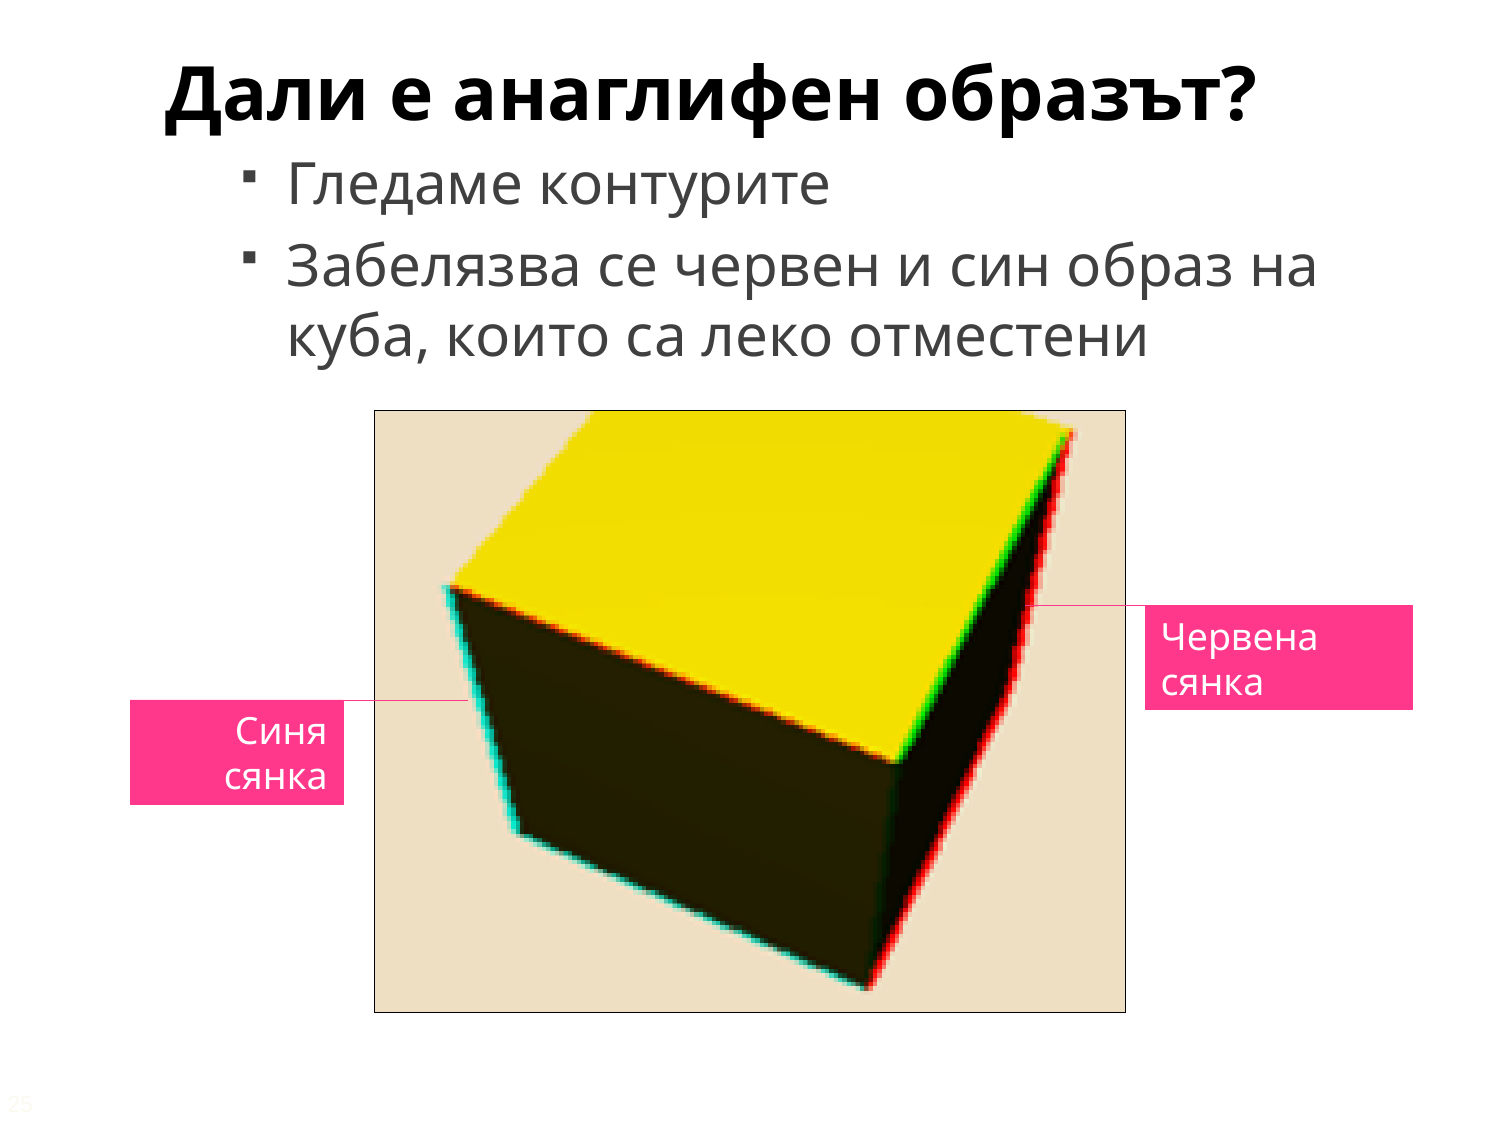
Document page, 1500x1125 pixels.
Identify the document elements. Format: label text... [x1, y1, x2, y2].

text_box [1024, 605, 1413, 710]
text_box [130, 699, 469, 805]
list Дали е анаглифен образът? Гледаме контурите Забелязва се червен и син образ на куба, които са леко отместени [150, 37, 1488, 1113]
picture [373, 410, 1126, 1013]
